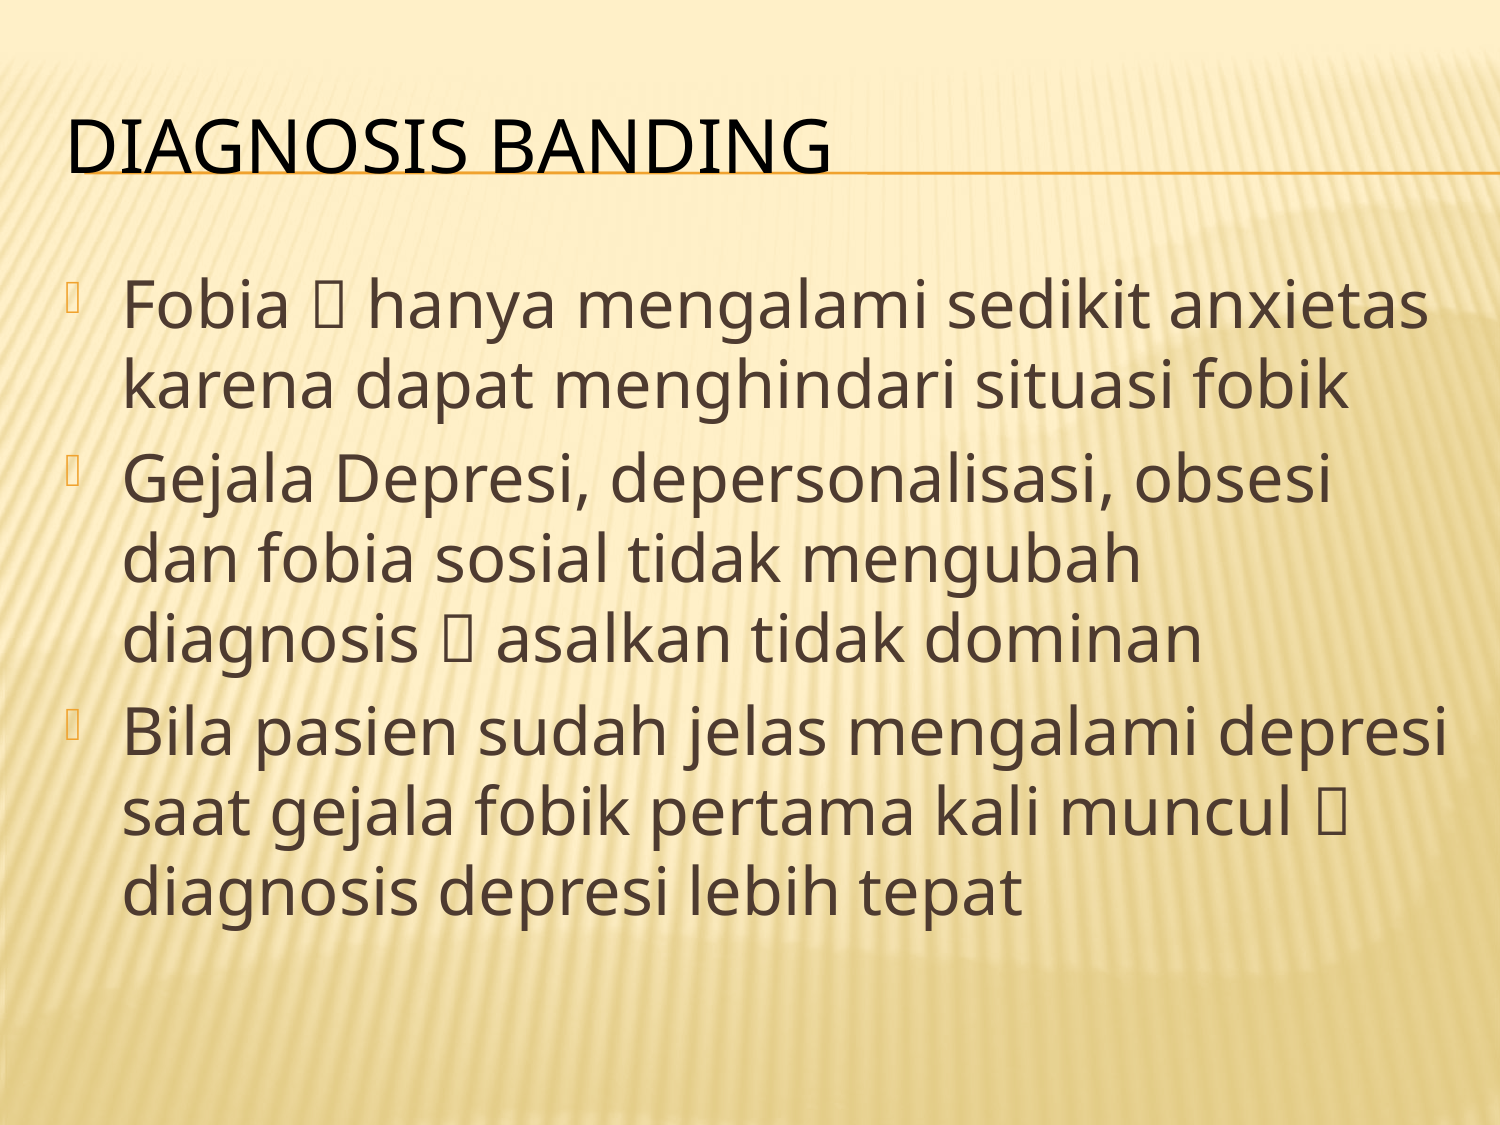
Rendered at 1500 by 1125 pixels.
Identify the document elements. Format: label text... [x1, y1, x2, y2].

title Diagnosis banding [50, 75, 1475, 213]
list Fobia  hanya mengalami sedikit anxietas karena dapat menghindari situasi fobik Gejala Depresi, depersonalisasi, obsesi dan fobia sosial tidak mengubah diagnosis  asalkan tidak dominan Bila pasien sudah jelas mengalami depresi saat gejala fobik pertama kali muncul  diagnosis depresi lebih tepat [50, 254, 1475, 998]
